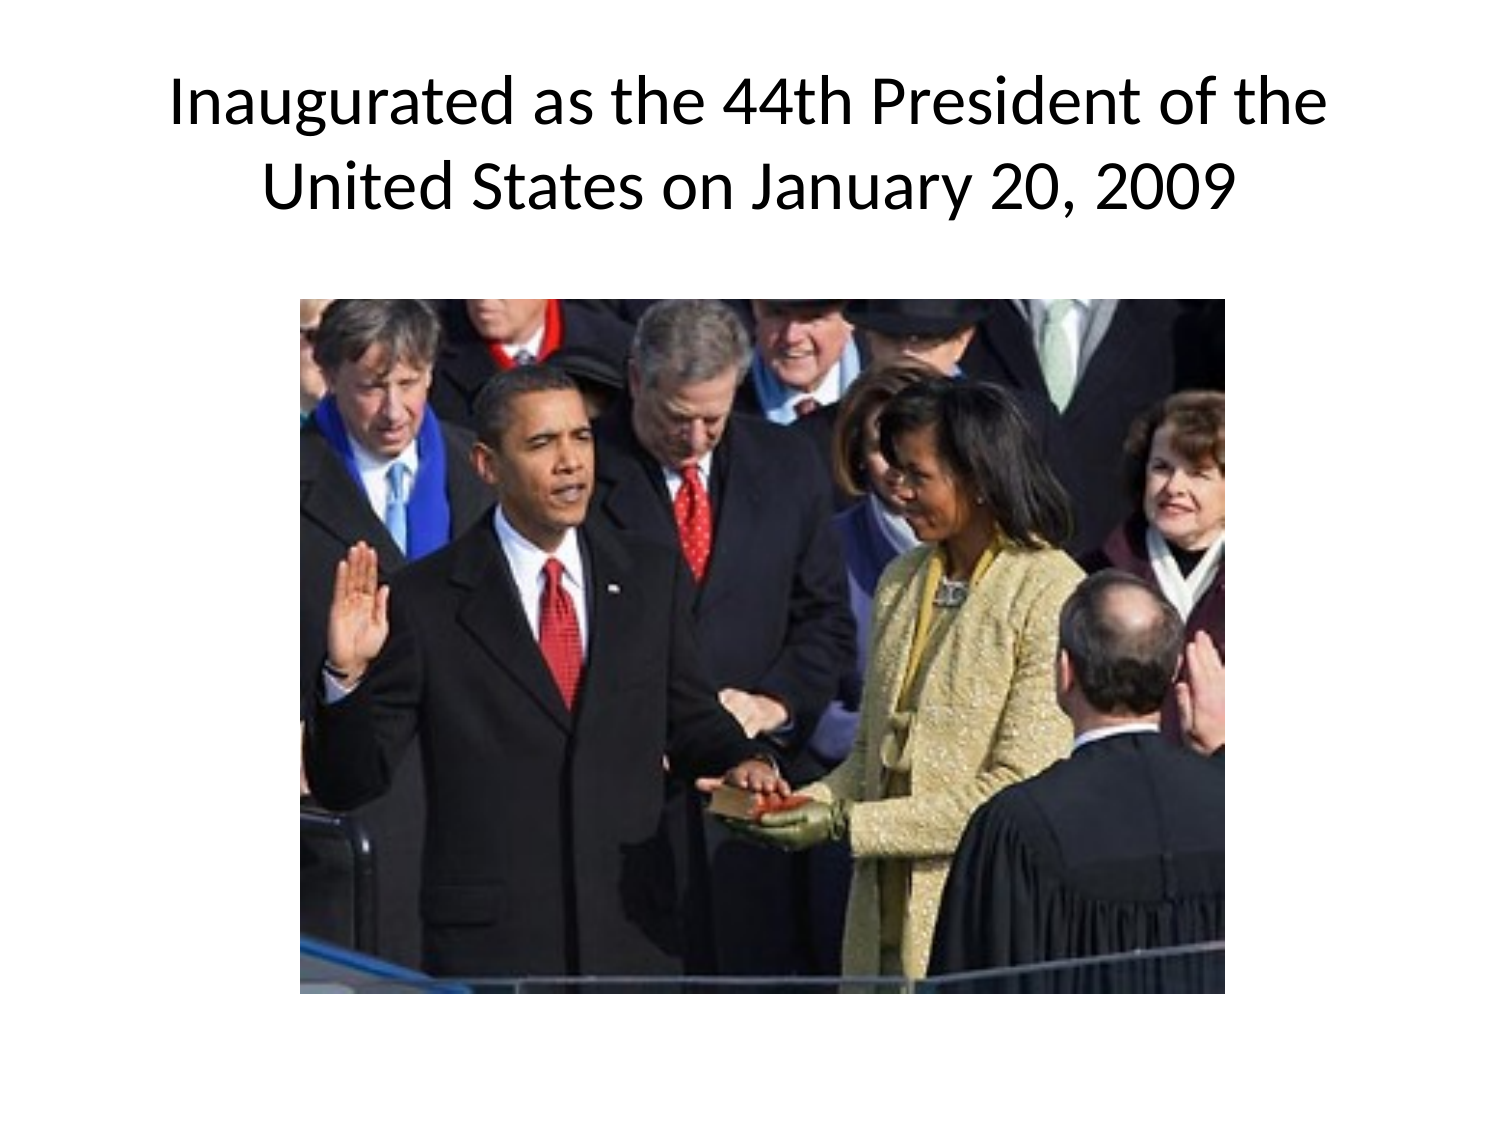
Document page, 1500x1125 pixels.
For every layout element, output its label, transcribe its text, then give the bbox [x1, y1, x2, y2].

picture [299, 299, 1226, 994]
title Inaugurated as the 44th President of the United States on January 20, 2009 [75, 45, 1425, 233]
